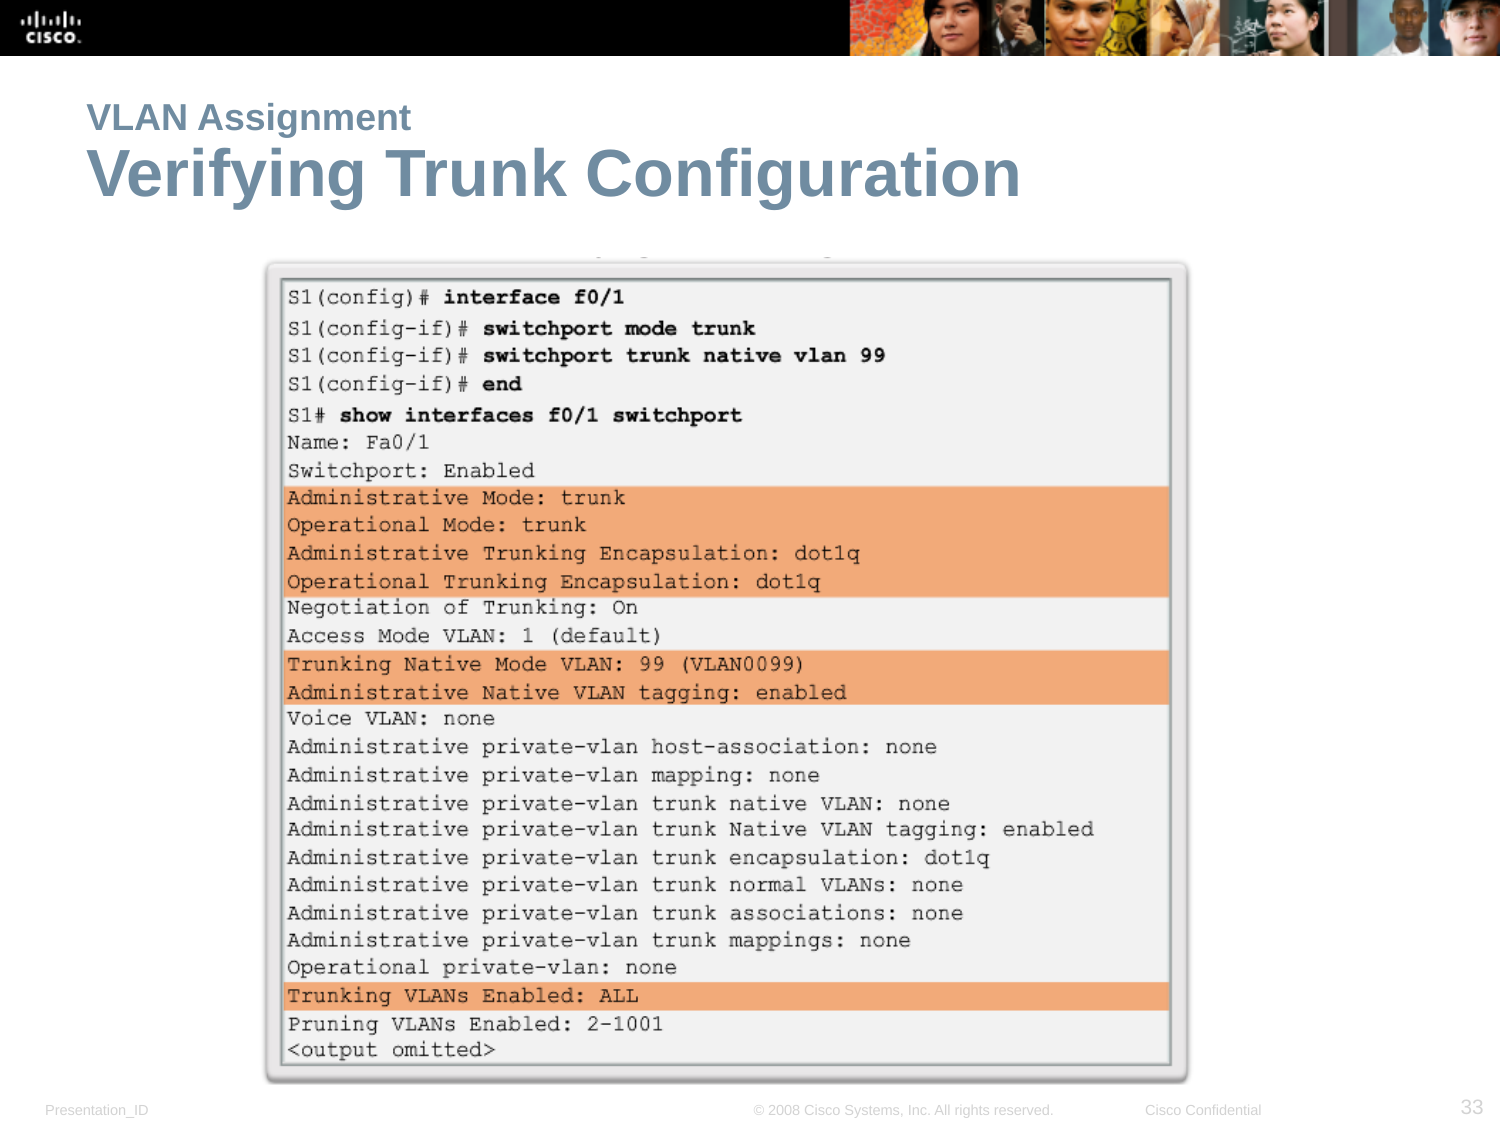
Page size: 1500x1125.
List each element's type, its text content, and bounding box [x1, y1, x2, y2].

picture [257, 257, 1196, 1089]
title VLAN Assignment Verifying Trunk Configuration [72, 79, 1410, 218]
picture [0, 0, 1500, 56]
